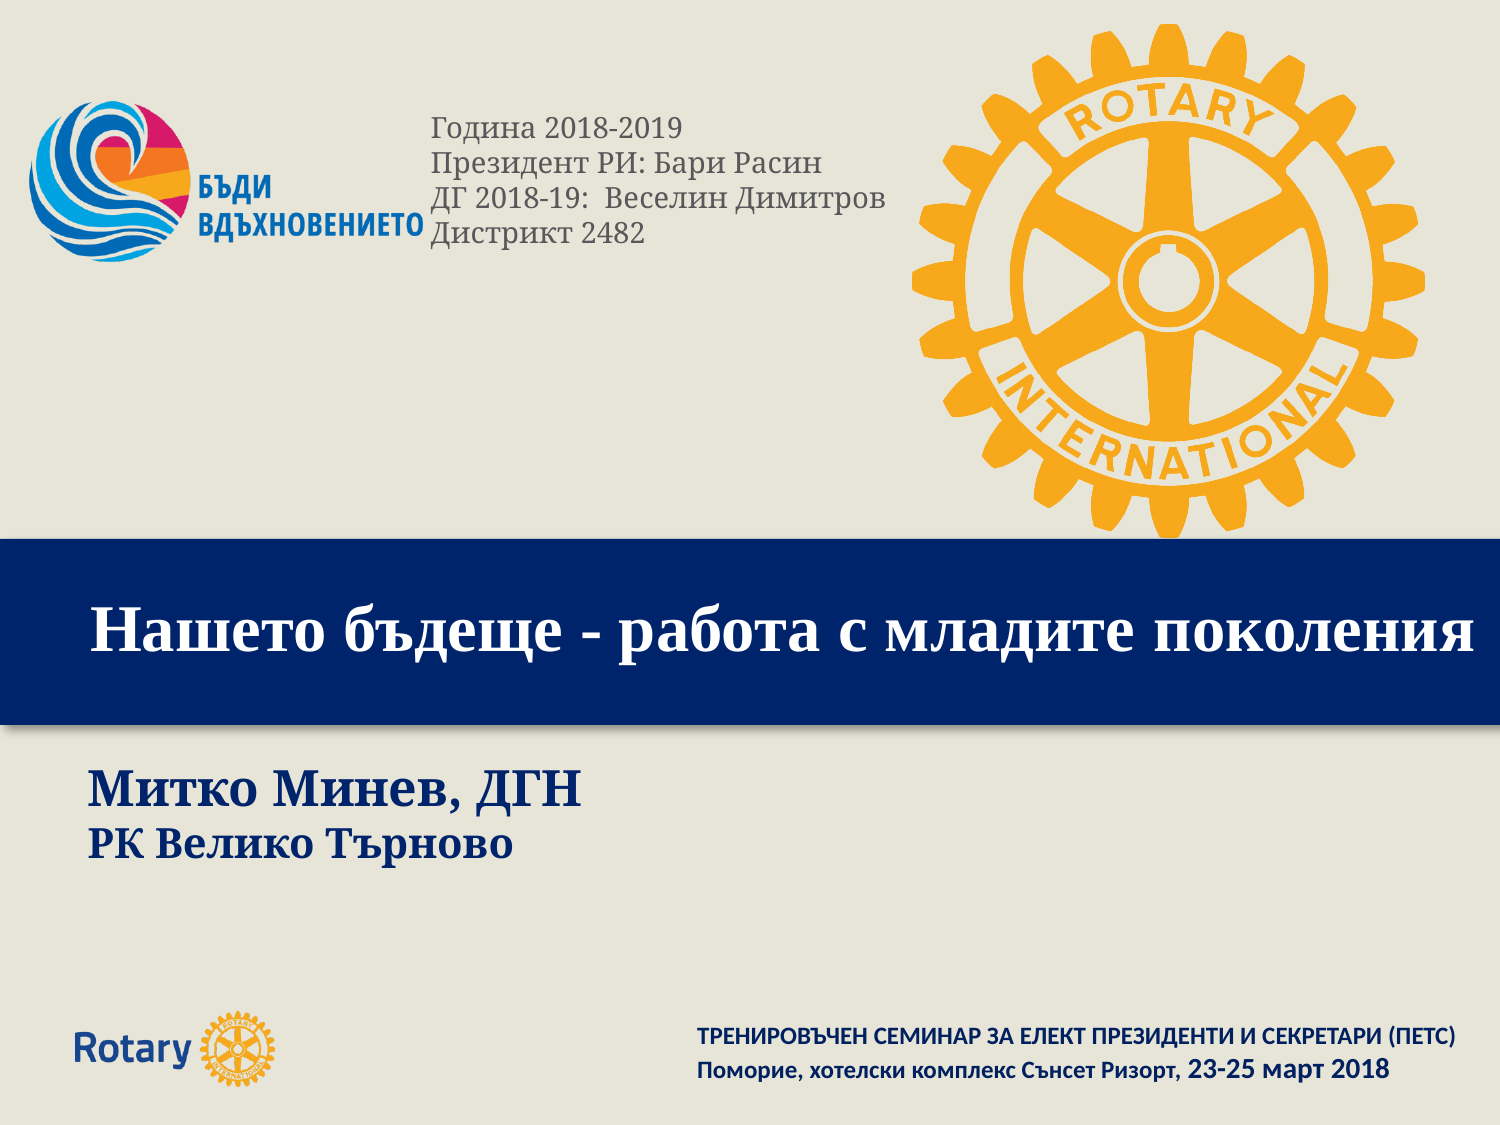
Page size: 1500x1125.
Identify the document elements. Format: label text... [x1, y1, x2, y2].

title Нашето бъдеще - работа с младите поколения [0, 538, 1500, 725]
picture [29, 101, 423, 262]
picture [75, 1011, 275, 1087]
picture [912, 24, 1425, 538]
subtitle Митко Минев, ДГН РК Велико Търново [87, 756, 1138, 913]
